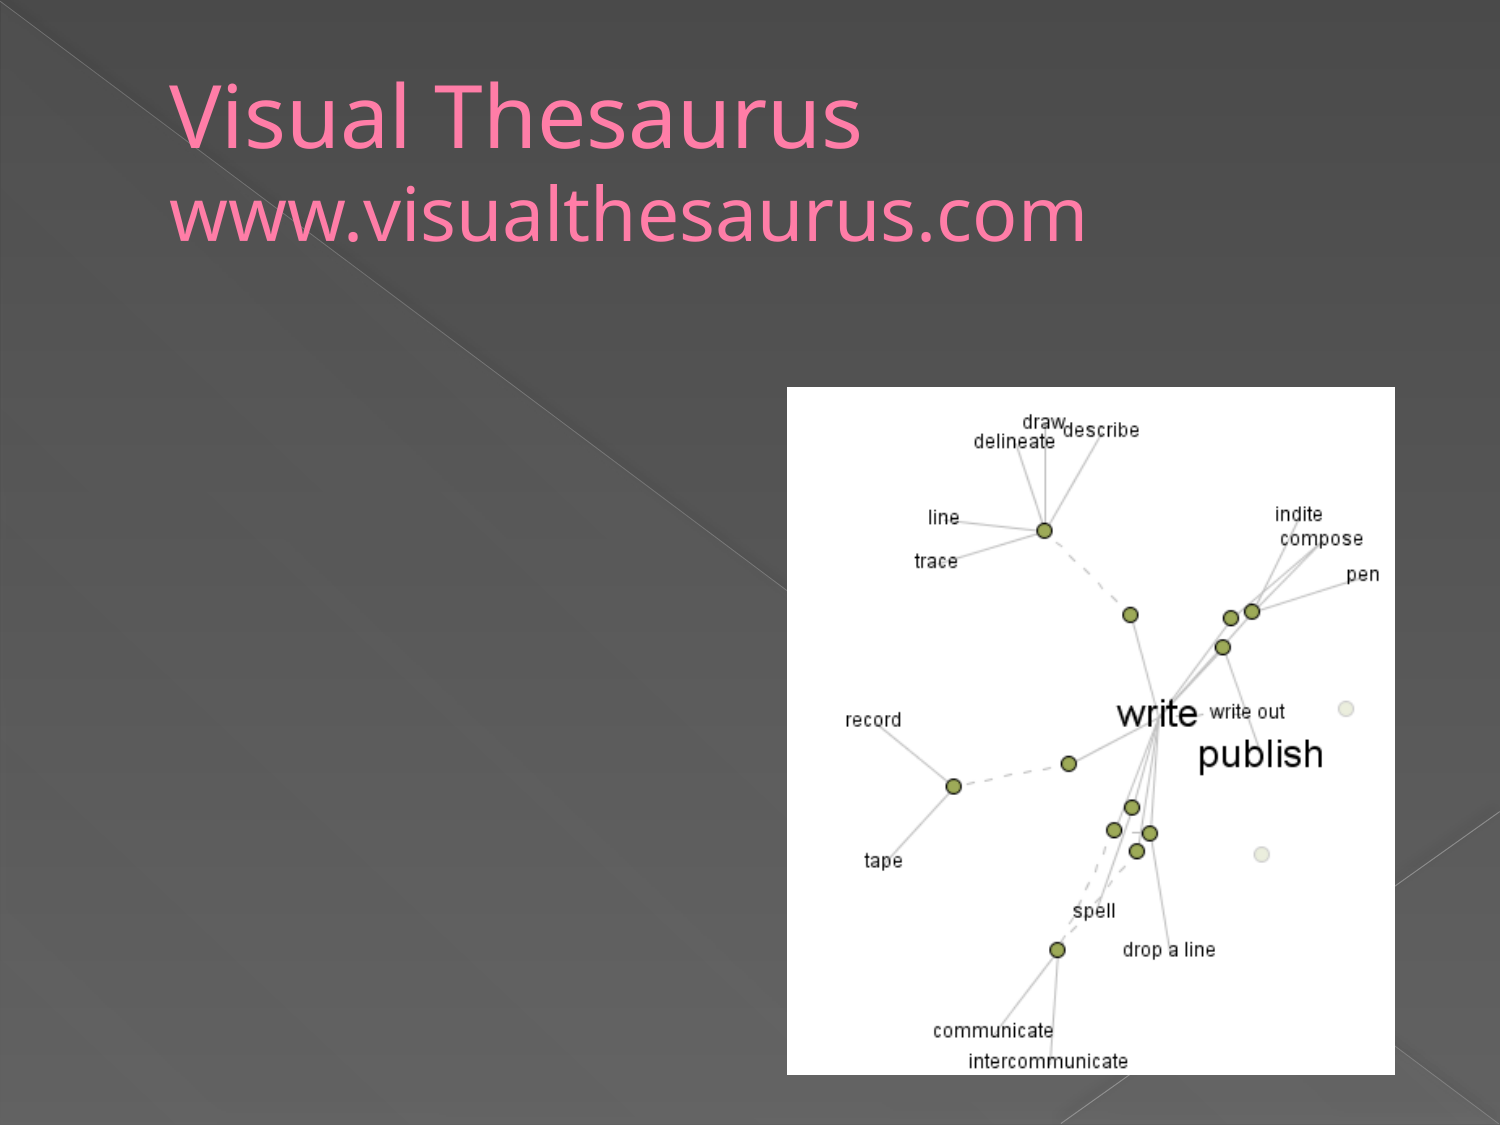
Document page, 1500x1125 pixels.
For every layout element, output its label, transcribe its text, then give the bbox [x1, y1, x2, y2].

picture [787, 387, 1395, 1076]
title Visual Thesaurus www.visualthesaurus.com [75, 43, 1425, 274]
